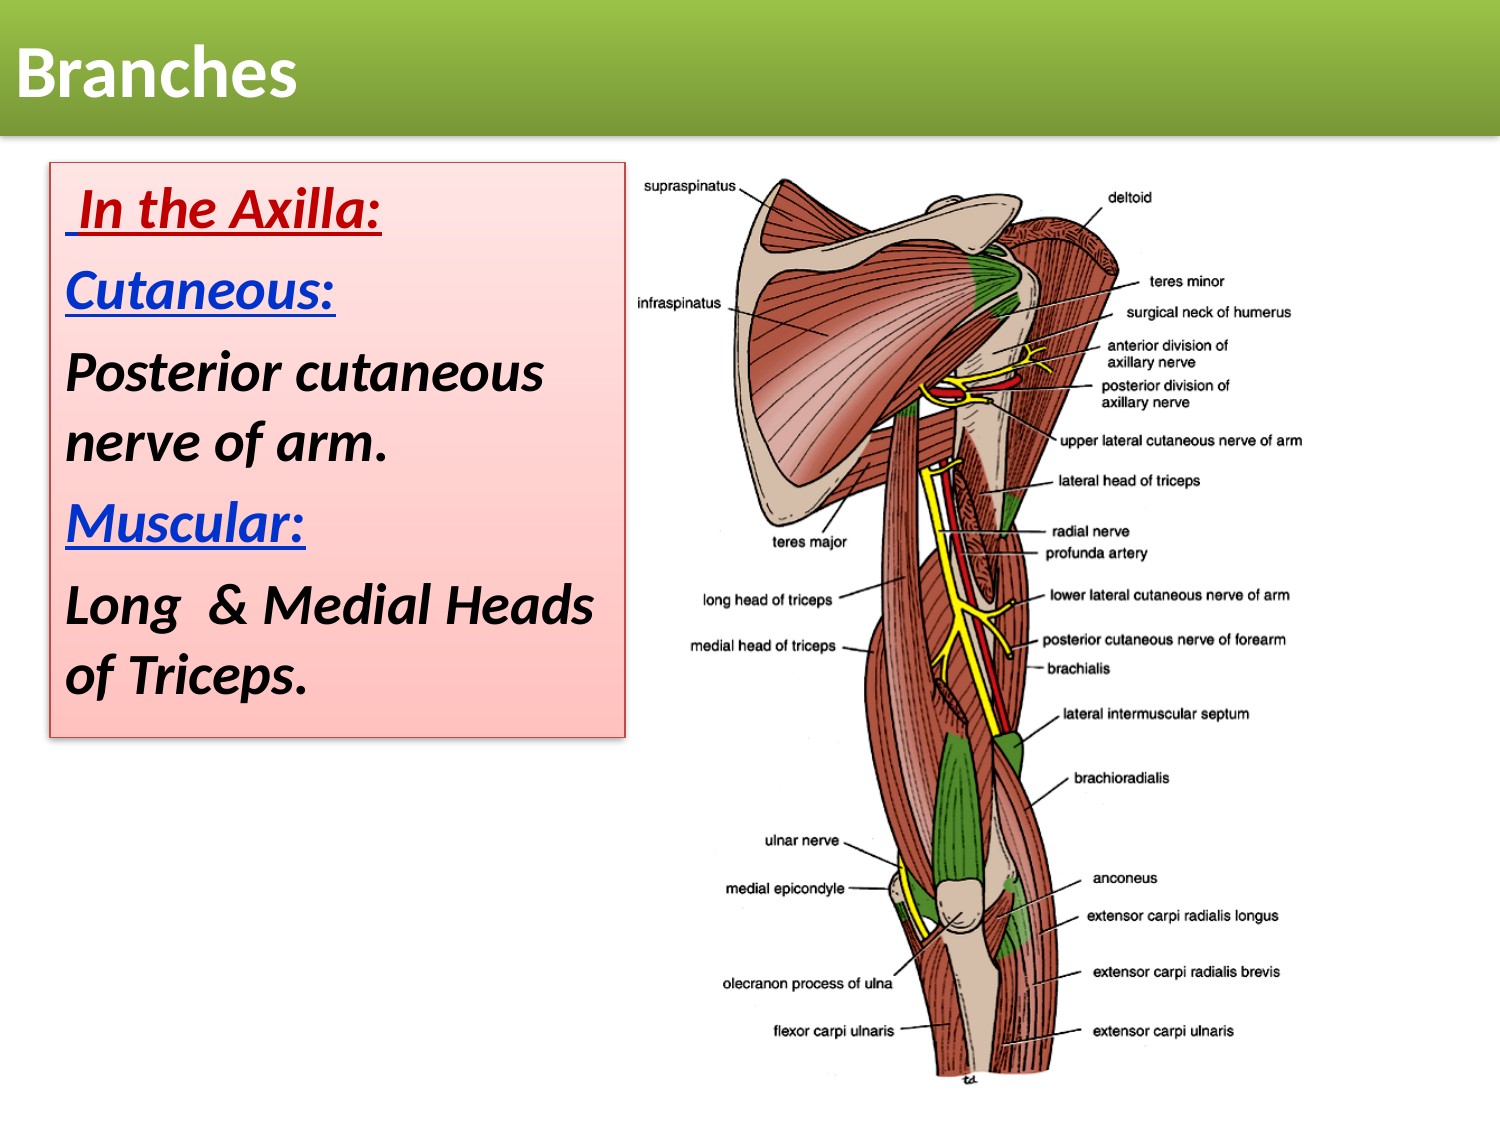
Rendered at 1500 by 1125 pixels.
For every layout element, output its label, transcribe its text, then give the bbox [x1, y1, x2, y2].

list In the Axilla: Cutaneous: Posterior cutaneous nerve of arm. Muscular: Long & Medial Heads of Triceps. [49, 162, 626, 738]
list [637, 174, 1304, 1088]
title Branches [0, 0, 1500, 136]
